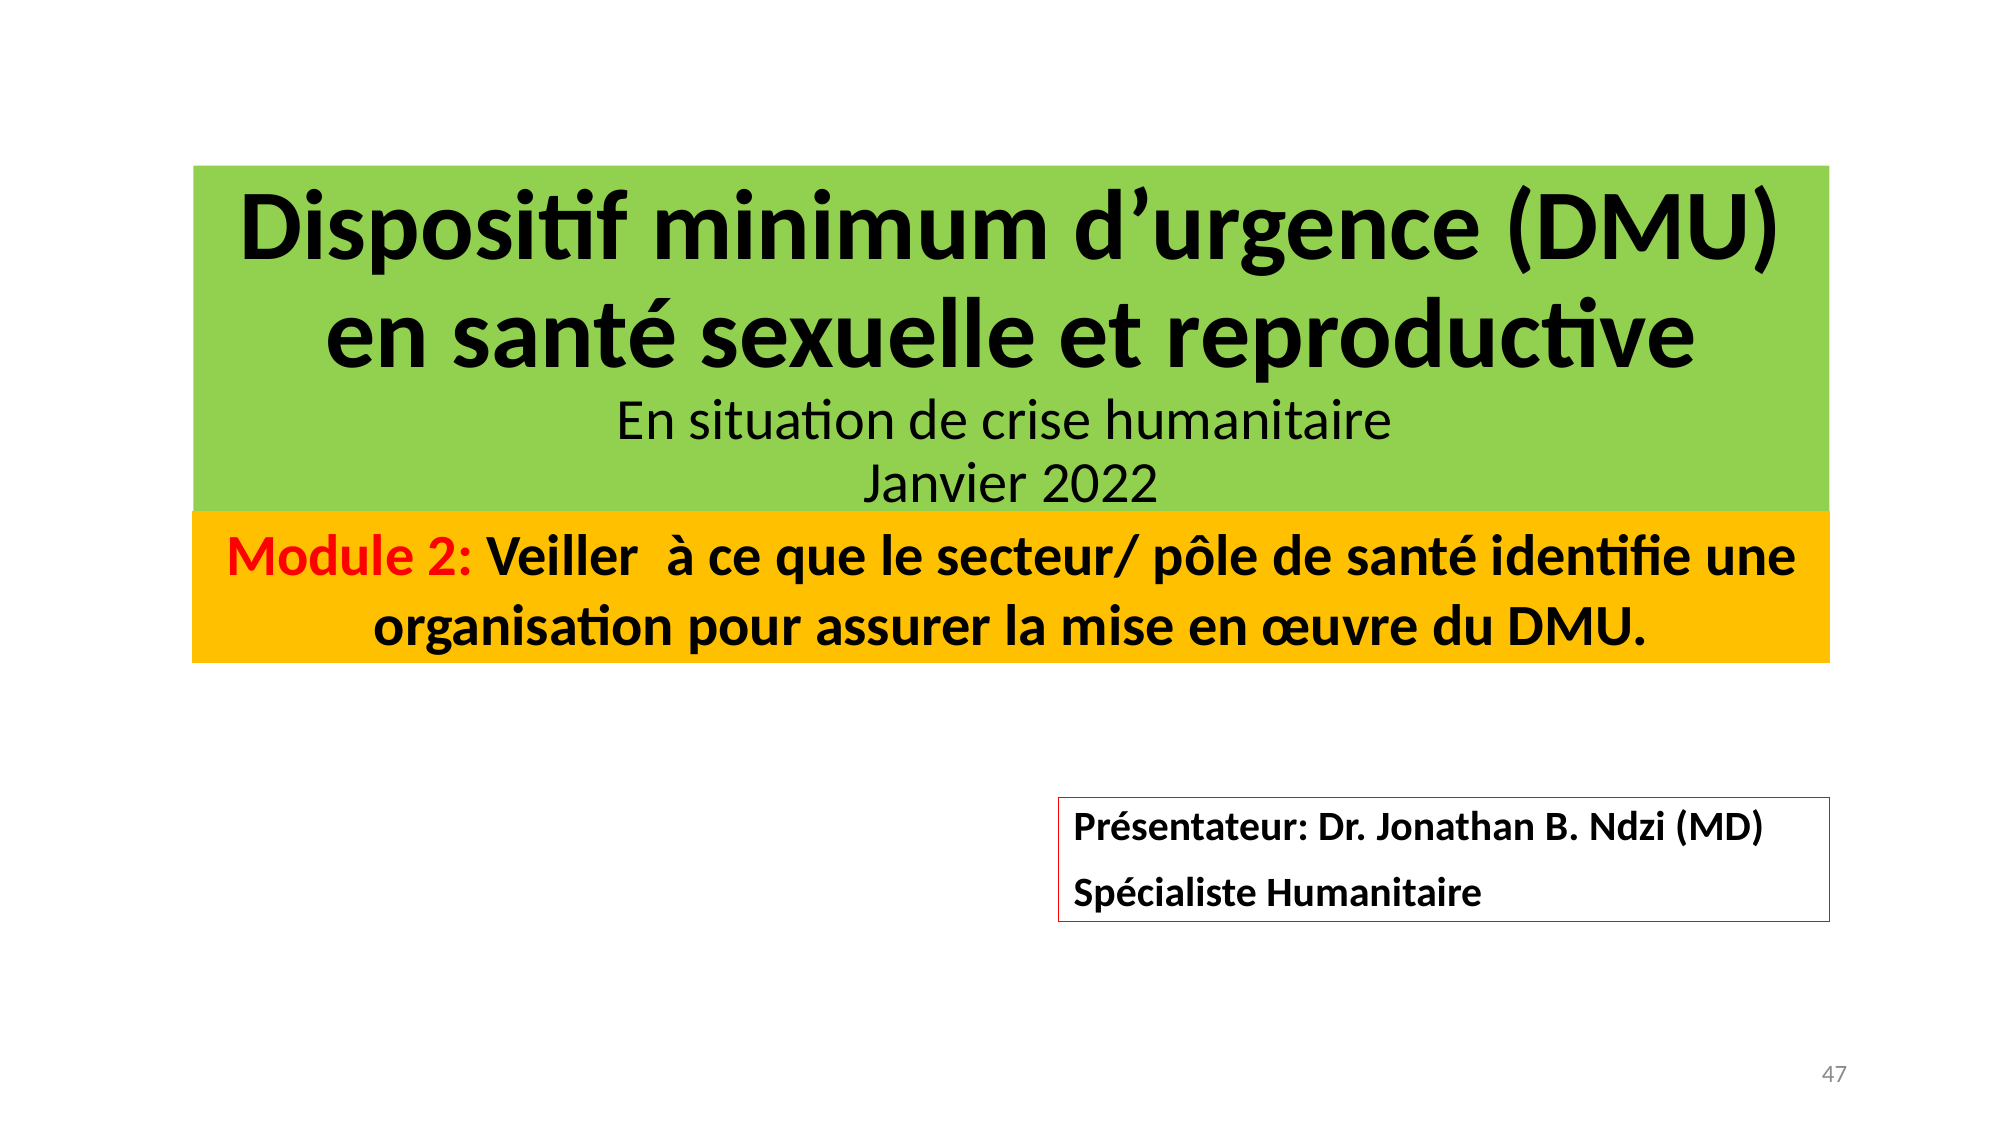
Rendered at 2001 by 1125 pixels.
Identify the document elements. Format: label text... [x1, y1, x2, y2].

subtitle Présentateur: Dr. Jonathan B. Ndzi (MD) Spécialiste Humanitaire [1058, 797, 1830, 922]
title Dispositif minimum d’urgence (DMU) en santé sexuelle et reproductive En situation de crise humanitaire Janvier 2022 [193, 165, 1830, 511]
text_box Module 2: Veiller à ce que le secteur/ pôle de santé identifie une organisation pour assurer la mise en œuvre du DMU. [192, 511, 1830, 663]
slide_number 47 [1412, 1042, 1863, 1103]
